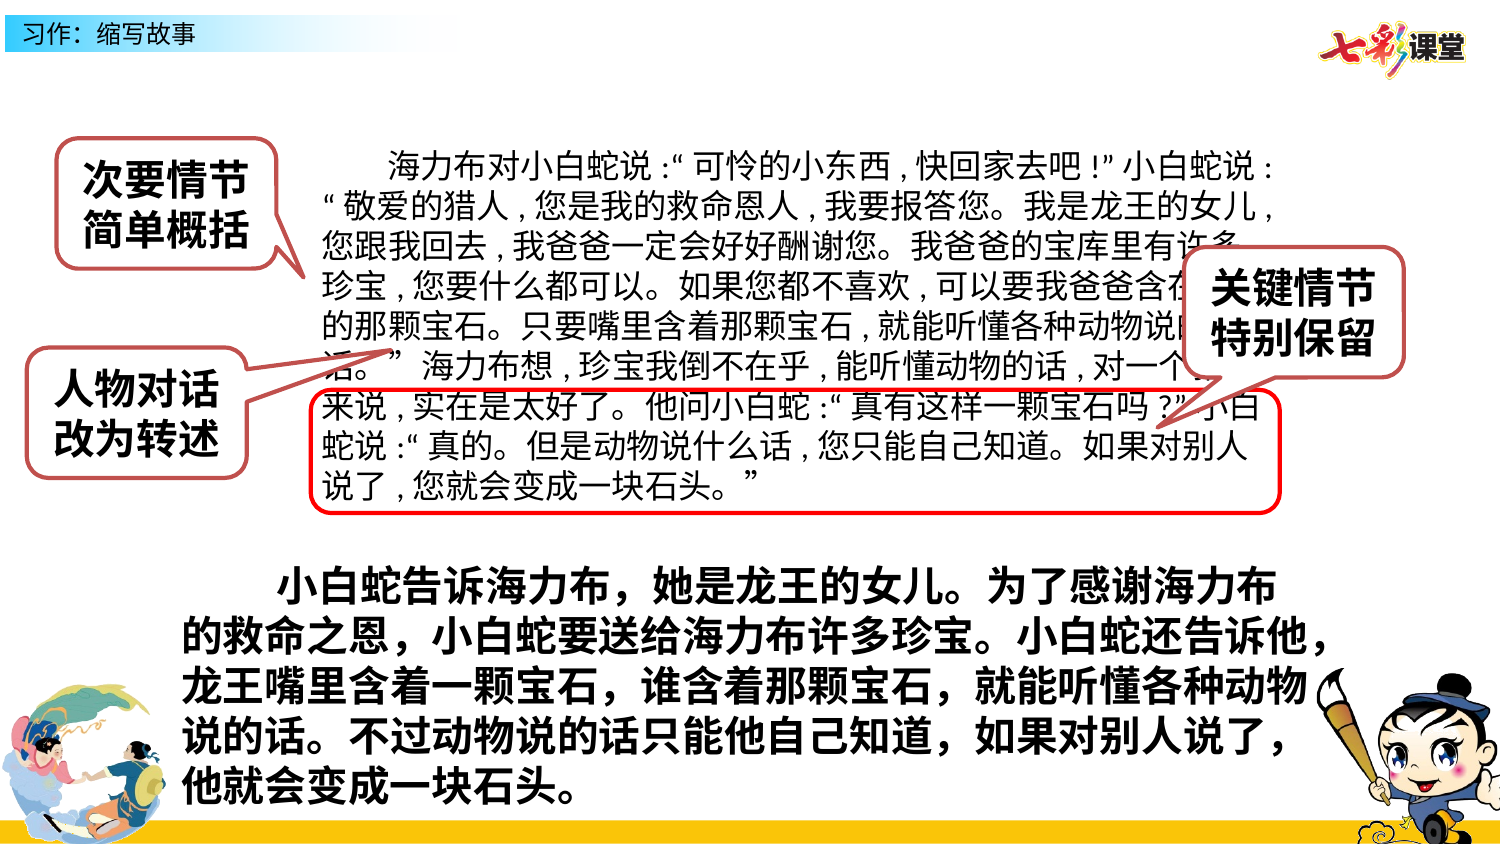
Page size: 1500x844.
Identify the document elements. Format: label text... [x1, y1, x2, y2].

text_box 次要情节 简单概括 [54, 136, 306, 280]
picture [1316, 20, 1468, 80]
text_box [308, 387, 1282, 516]
picture [1316, 668, 1500, 844]
text_box 小白蛇告诉海力布，她是龙王的女儿。为了感谢海力布的救命之恩，小白蛇要送给海力布许多珍宝。小白蛇还告诉他，龙王嘴里含着一颗宝石，谁含着那颗宝石，就能听懂各种动物说的话。不过动物说的话只能他自己知道，如果对别人说了，他就会变成一块石头。 [166, 551, 1334, 817]
text_box 海力布对小白蛇说:“可怜的小东西,快回家去吧!”小白蛇说:“敬爱的猎人,您是我的救命恩人,我要报答您。我是龙王的女儿,您跟我回去,我爸爸一定会好好酬谢您。我爸爸的宝库里有许多珍宝,您要什么都可以。如果您都不喜欢,可以要我爸爸含在嘴里的那颗宝石。只要嘴里含着那颗宝石,就能听懂各种动物说的话。”海力布想,珍宝我倒不在乎,能听懂动物的话,对一个猎人来说,实在是太好了。他问小白蛇:“真有这样一颗宝石吗?”小白蛇说:“真的。但是动物说什么话,您只能自己知道。如果对别人说了,您就会变成一块石头。” [306, 138, 1284, 513]
text_box 人物对话 改为转述 [24, 345, 393, 481]
picture [0, 667, 187, 844]
text_box 关键情节 特别保留 [1155, 244, 1406, 430]
